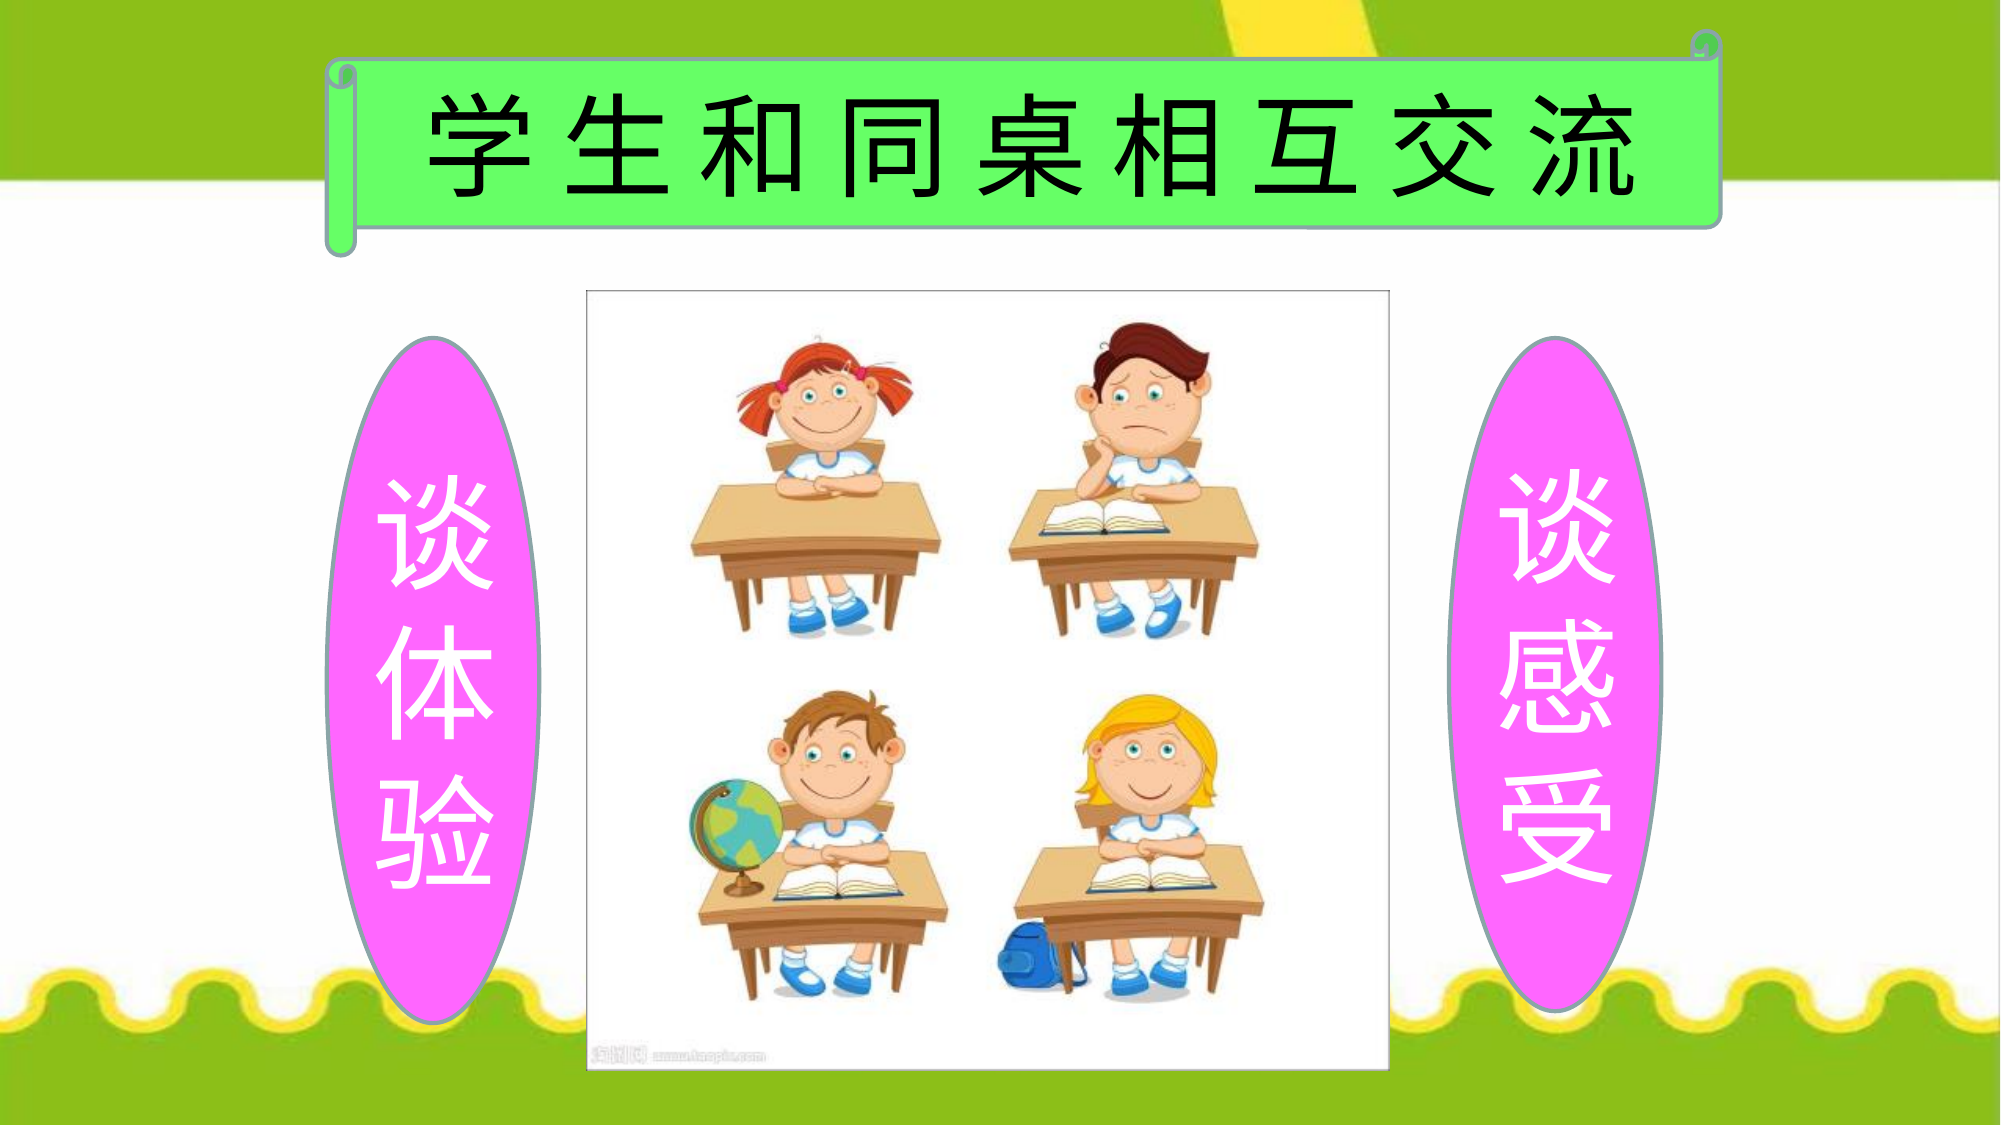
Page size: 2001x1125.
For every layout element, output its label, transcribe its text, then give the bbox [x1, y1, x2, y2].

text_box 学 生 和 同 桌 相 互 交 流 [324, 28, 1723, 258]
text_box 谈体验 [324, 335, 542, 1026]
picture [0, 0, 2001, 1125]
text_box 谈感受 [1446, 335, 1664, 1014]
